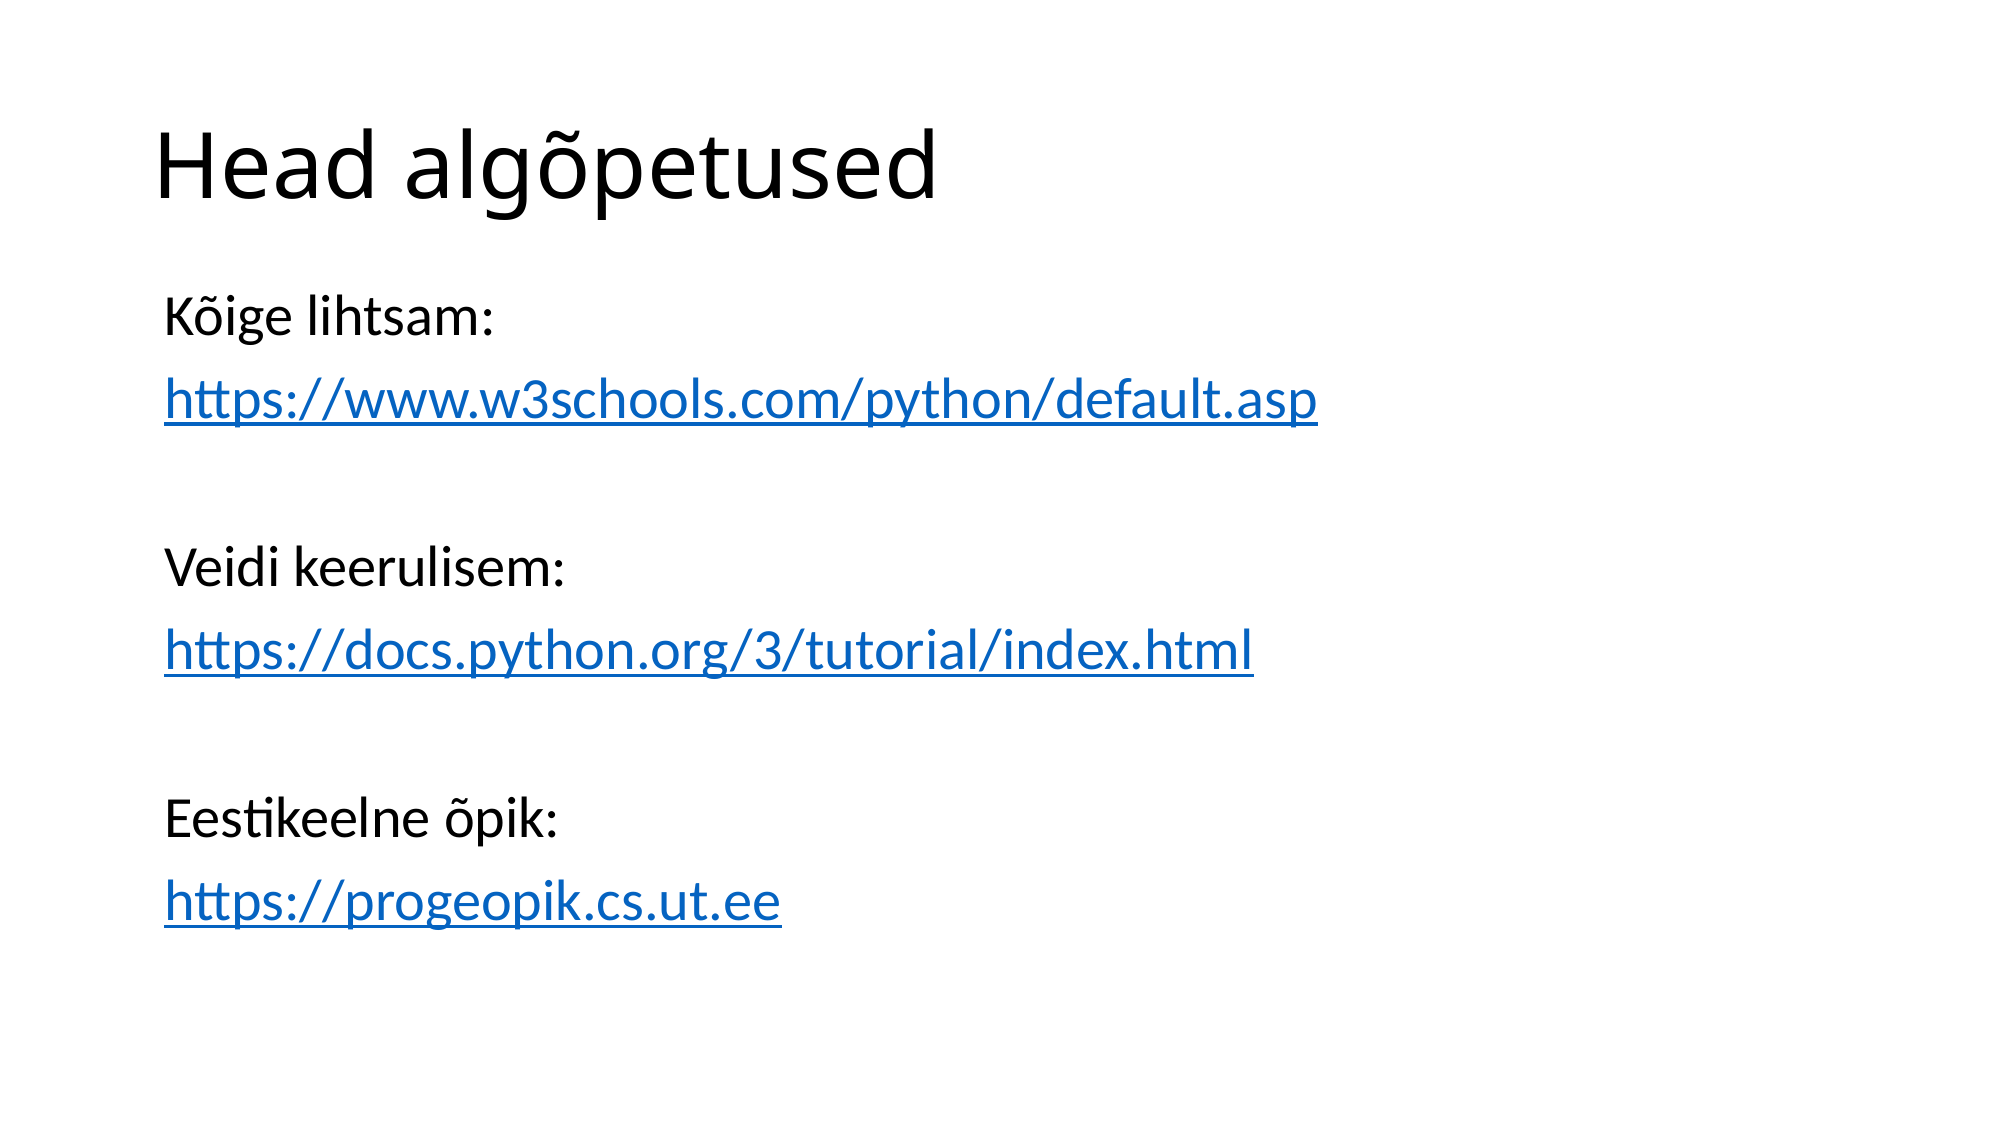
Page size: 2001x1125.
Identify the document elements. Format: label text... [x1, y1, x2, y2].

list Kõige lihtsam: https://www.w3schools.com/python/default.asp Veidi keerulisem: https://docs.python.org/3/tutorial/index.html Eestikeelne õpik: https://progeopik.cs.ut.ee [149, 277, 1673, 1020]
title Head algõpetused [137, 59, 1863, 278]
